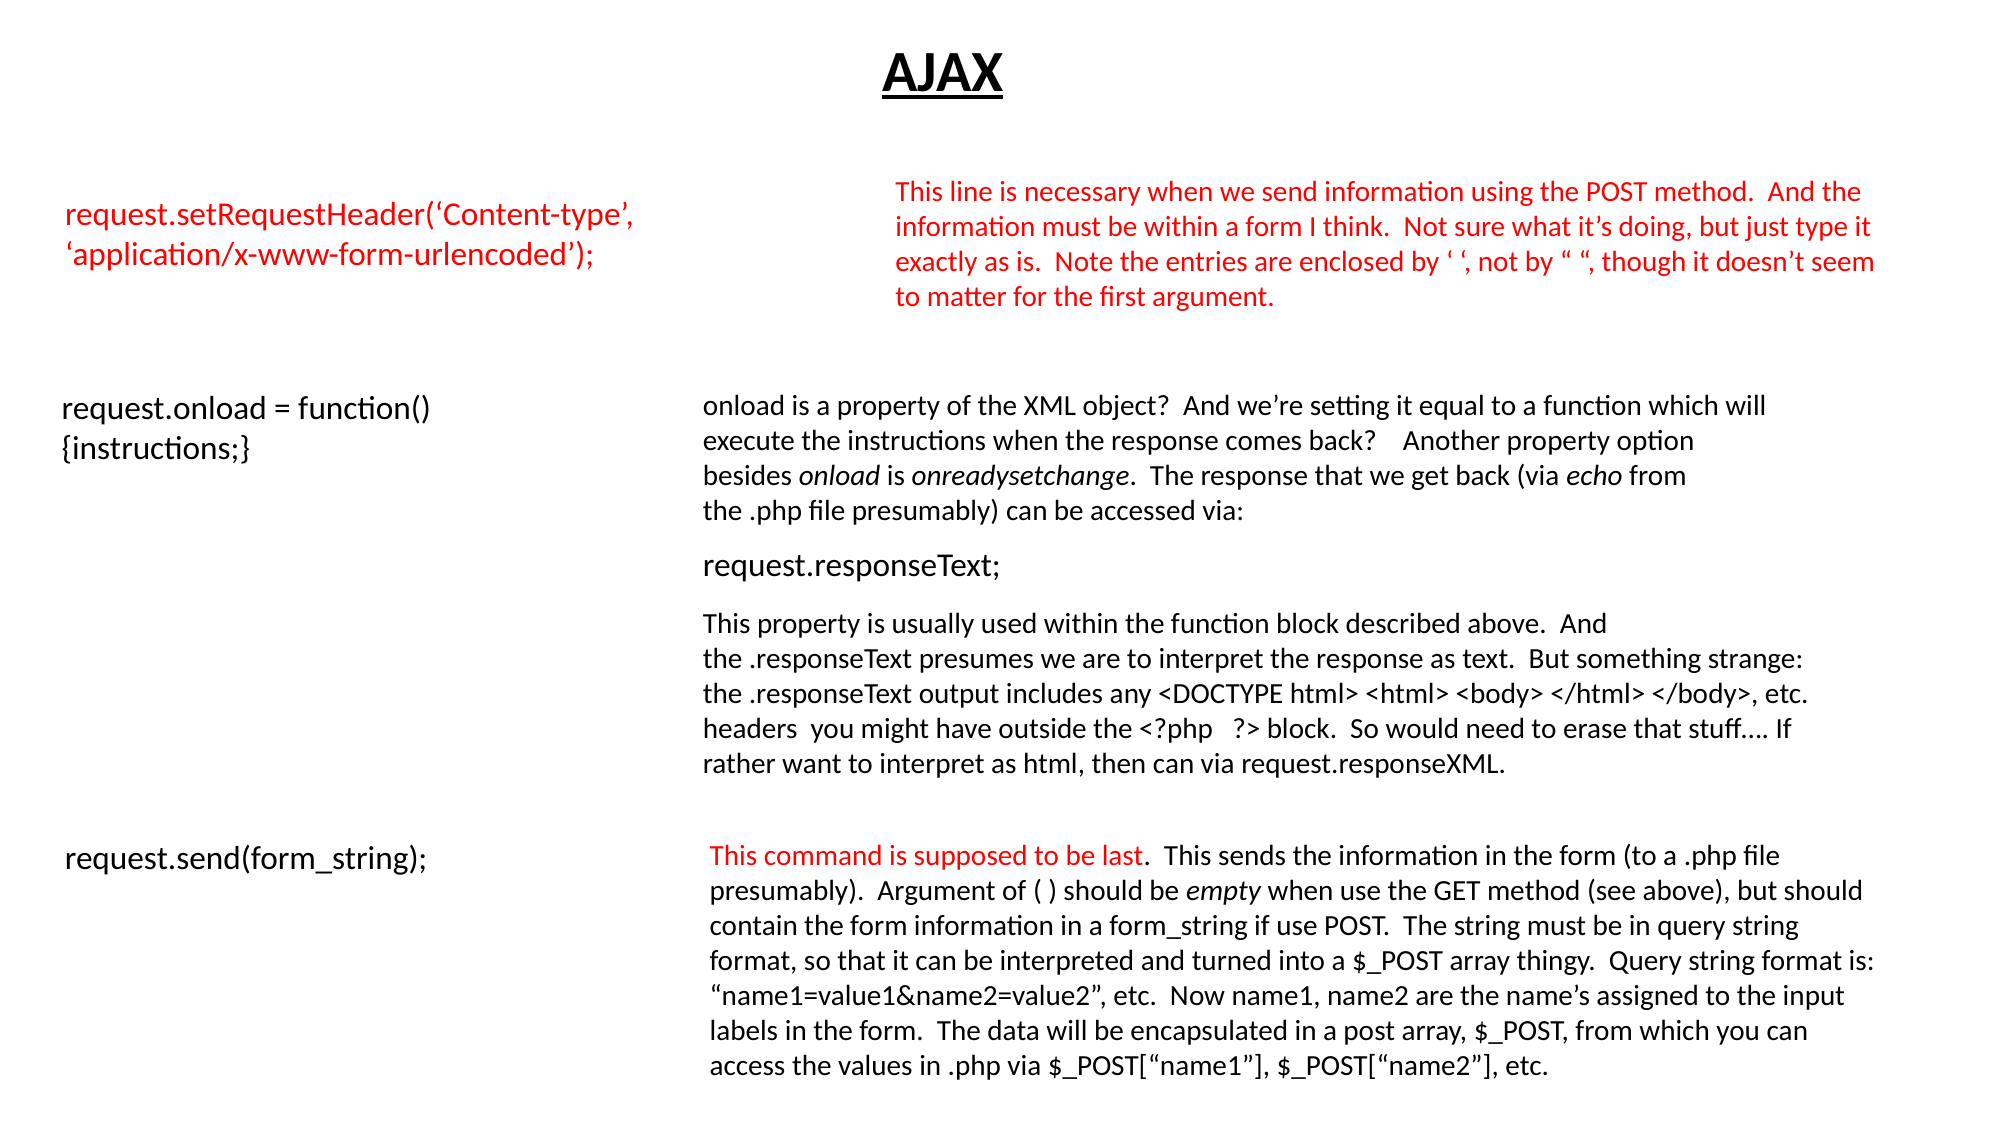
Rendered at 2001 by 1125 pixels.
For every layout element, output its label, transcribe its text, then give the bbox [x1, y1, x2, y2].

text_box request.setRequestHeader(‘Content-type’, ‘application/x-www-form-urlencoded’); [50, 184, 824, 280]
text_box This line is necessary when we send information using the POST method. And the information must be within a form I think. Not sure what it’s doing, but just type it exactly as is. Note the entries are enclosed by ‘ ‘, not by “ “, though it doesn’t seem to matter for the first argument. [880, 164, 1906, 320]
text_box This command is supposed to be last. This sends the information in the form (to a .php file presumably). Argument of ( ) should be empty when use the GET method (see above), but should contain the form information in a form_string if use POST. The string must be in query string format, so that it can be interpreted and turned into a $_POST array thingy. Query string format is: “name1=value1&name2=value2”, etc. Now name1, name2 are the name’s assigned to the input labels in the form. The data will be encapsulated in a post array, $_POST, from which you can access the values in .php via $_POST[“name1”], $_POST[“name2”], etc. [694, 829, 1894, 1089]
text_box request.responseText; [688, 535, 1222, 591]
text_box This property is usually used within the function block described above. And the .responseText presumes we are to interpret the response as text. But something strange: the .responseText output includes any <DOCTYPE html> <html> <body> </html> </body>, etc. headers you might have outside the <?php ?> block. So would need to erase that stuff…. If rather want to interpret as html, then can via request.responseXML. [688, 596, 1828, 787]
text_box request.onload = function() {instructions;} [46, 378, 515, 474]
text_box AJAX [867, 25, 1046, 111]
text_box request.send(form_string); [50, 829, 458, 884]
text_box onload is a property of the XML object? And we’re setting it equal to a function which will execute the instructions when the response comes back? Another property option besides onload is onreadysetchange. The response that we get back (via echo from the .php file presumably) can be accessed via: [688, 378, 1791, 534]
